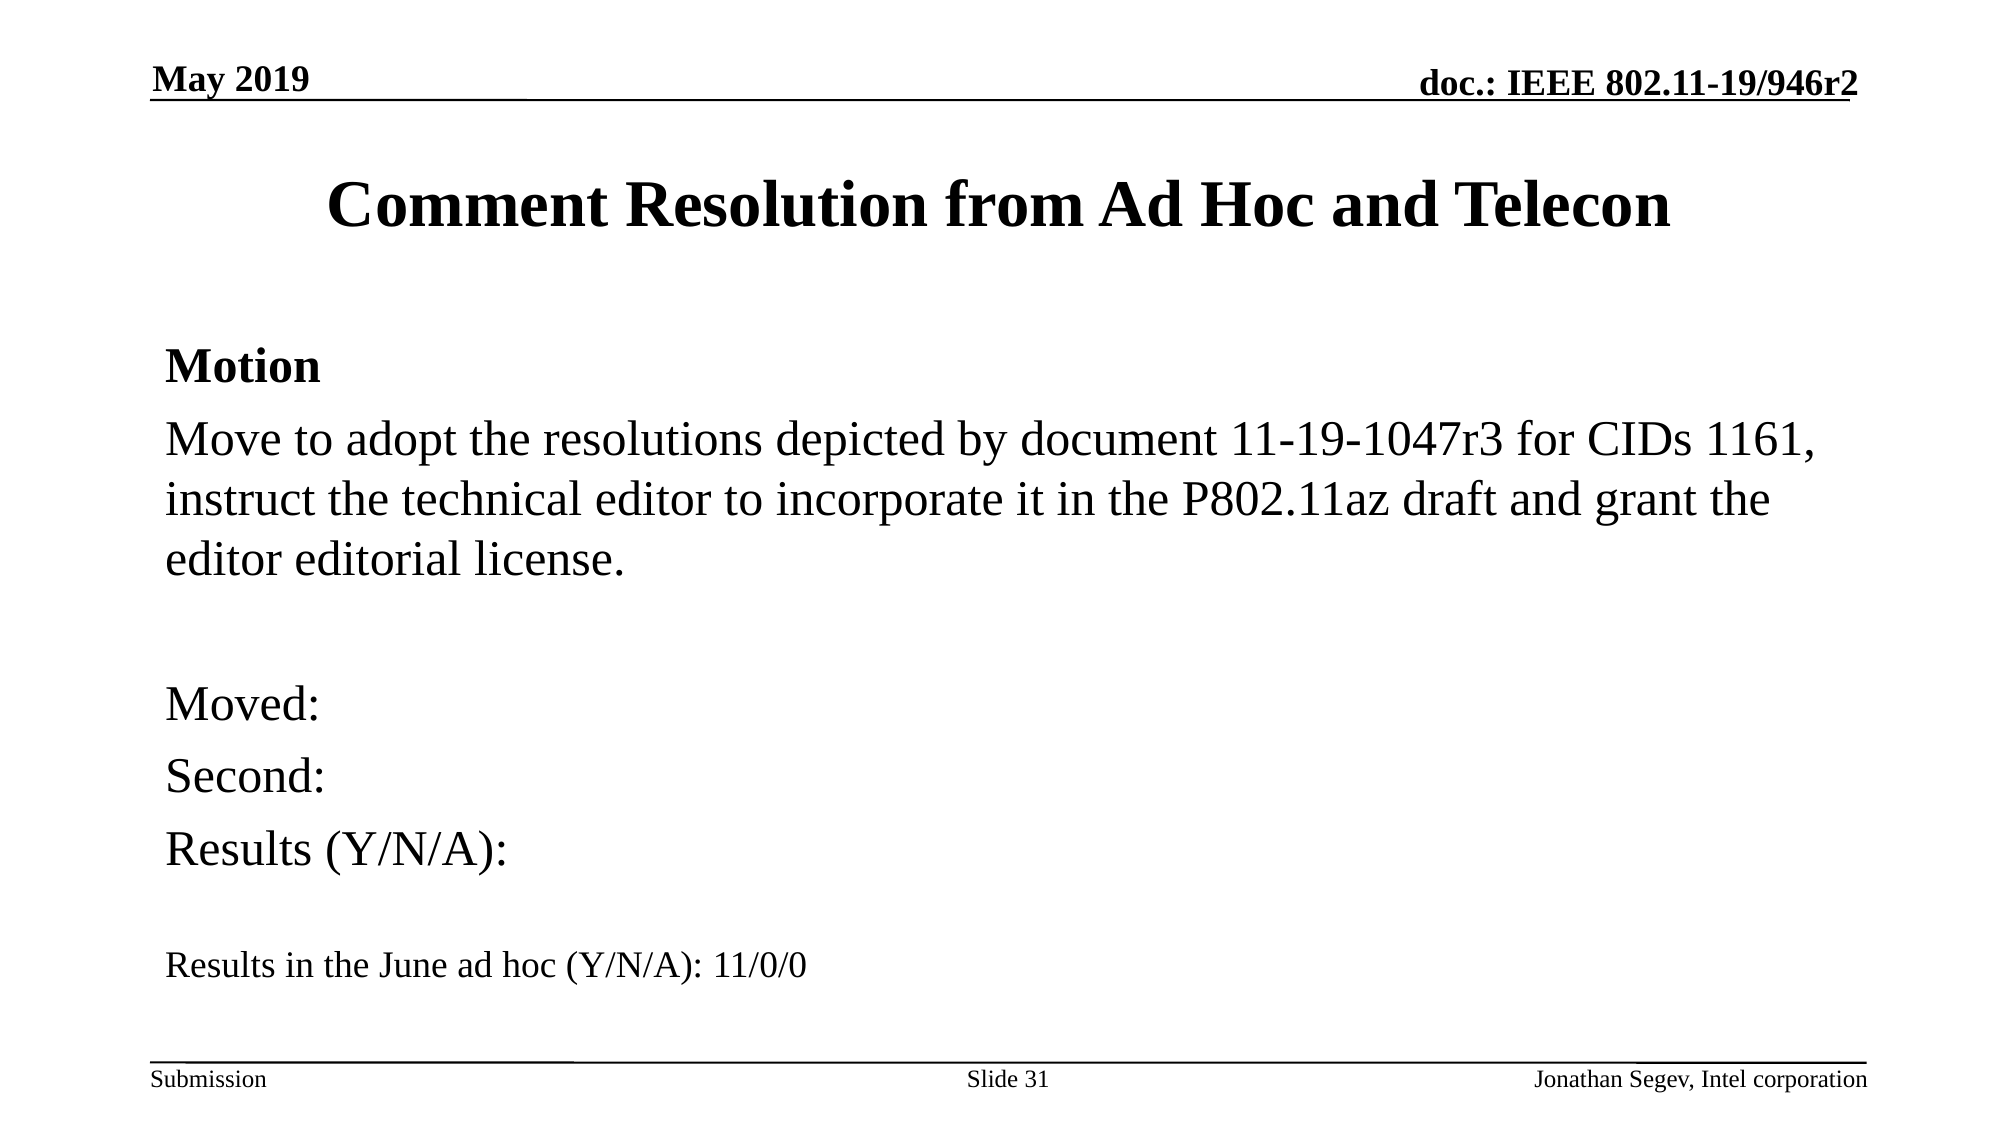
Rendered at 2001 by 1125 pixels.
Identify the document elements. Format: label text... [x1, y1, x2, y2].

slide_number Slide 31 [950, 1061, 1067, 1123]
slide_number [152, 54, 563, 100]
title Comment Resolution from Ad Hoc and Telecon [149, 112, 1850, 288]
list Motion Move to adopt the resolutions depicted by document 11-19-1047r3 for CIDs 1161, instruct the technical editor to incorporate it in the P802.11az draft and grant the editor editorial license. Moved: Second: Results (Y/N/A): Results in the June ad hoc (Y/N/A): 11/0/0 [149, 324, 1850, 1000]
footer Jonathan Segev, Intel corporation [1171, 1061, 1869, 1093]
